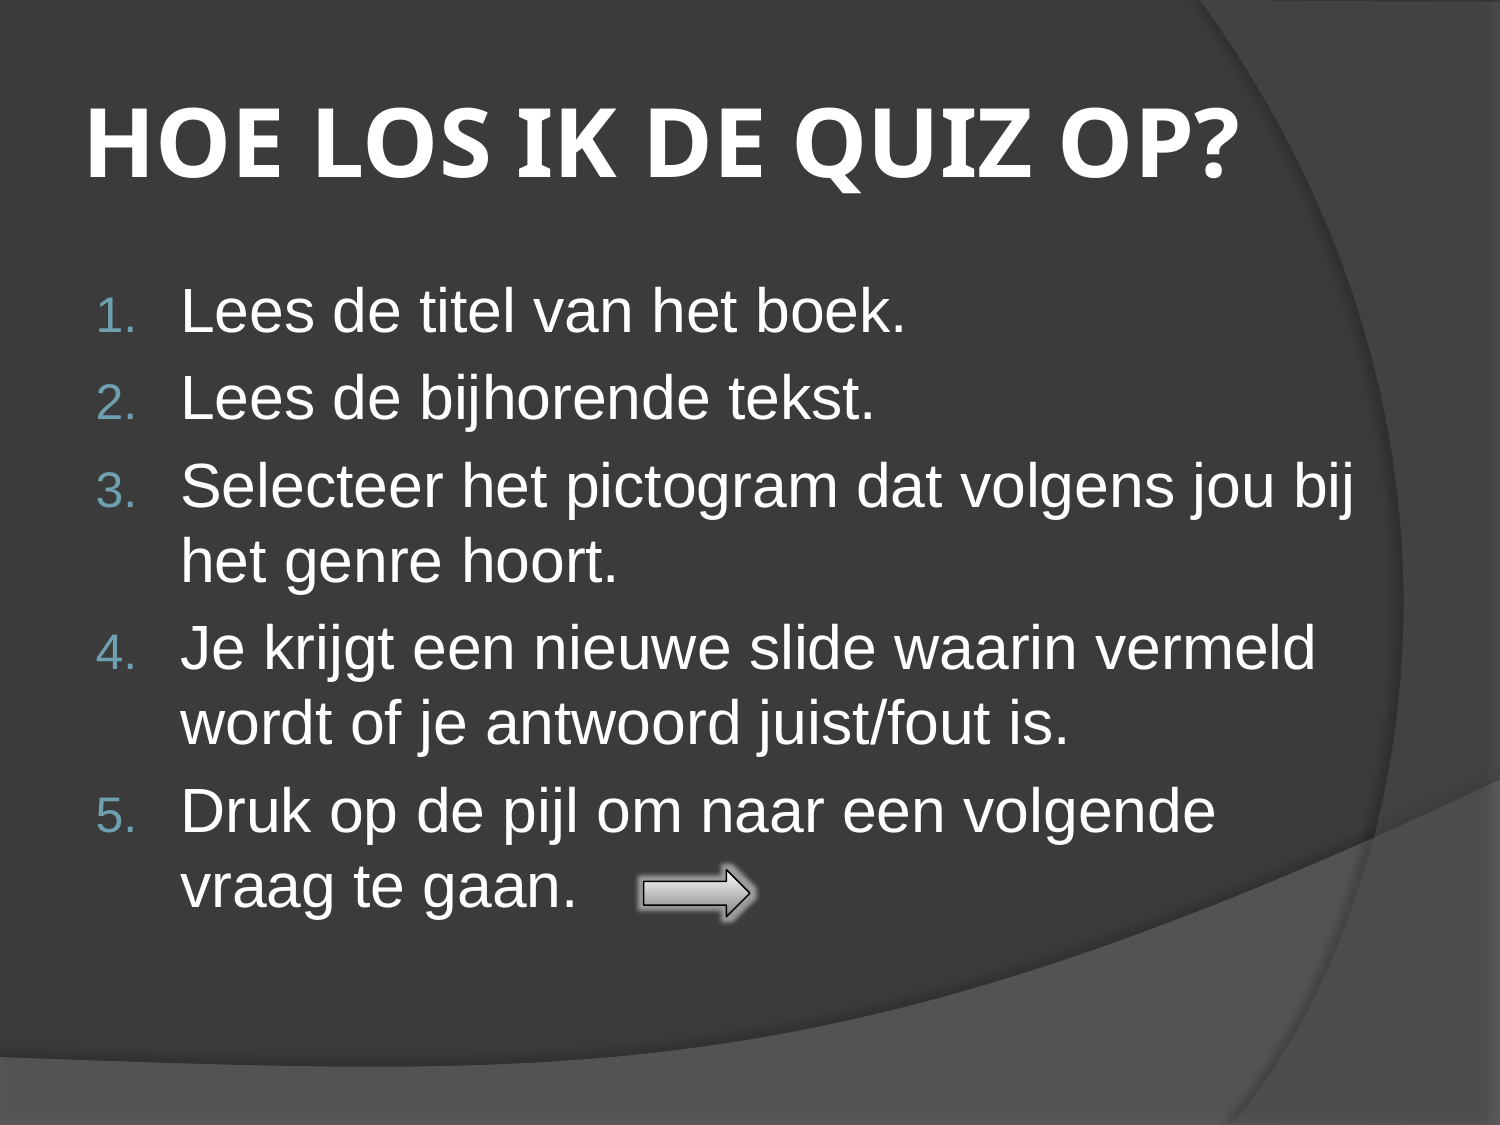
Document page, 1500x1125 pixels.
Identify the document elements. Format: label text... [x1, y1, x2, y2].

text_box [642, 868, 751, 918]
title HOE LOS IK DE QUIZ OP? [75, 45, 1300, 233]
list Lees de titel van het boek. Lees de bijhorende tekst. Selecteer het pictogram dat volgens jou bij het genre hoort. Je krijgt een nieuwe slide waarin vermeld wordt of je antwoord juist/fout is. Druk op de pijl om naar een volgende vraag te gaan. [75, 262, 1400, 1005]
